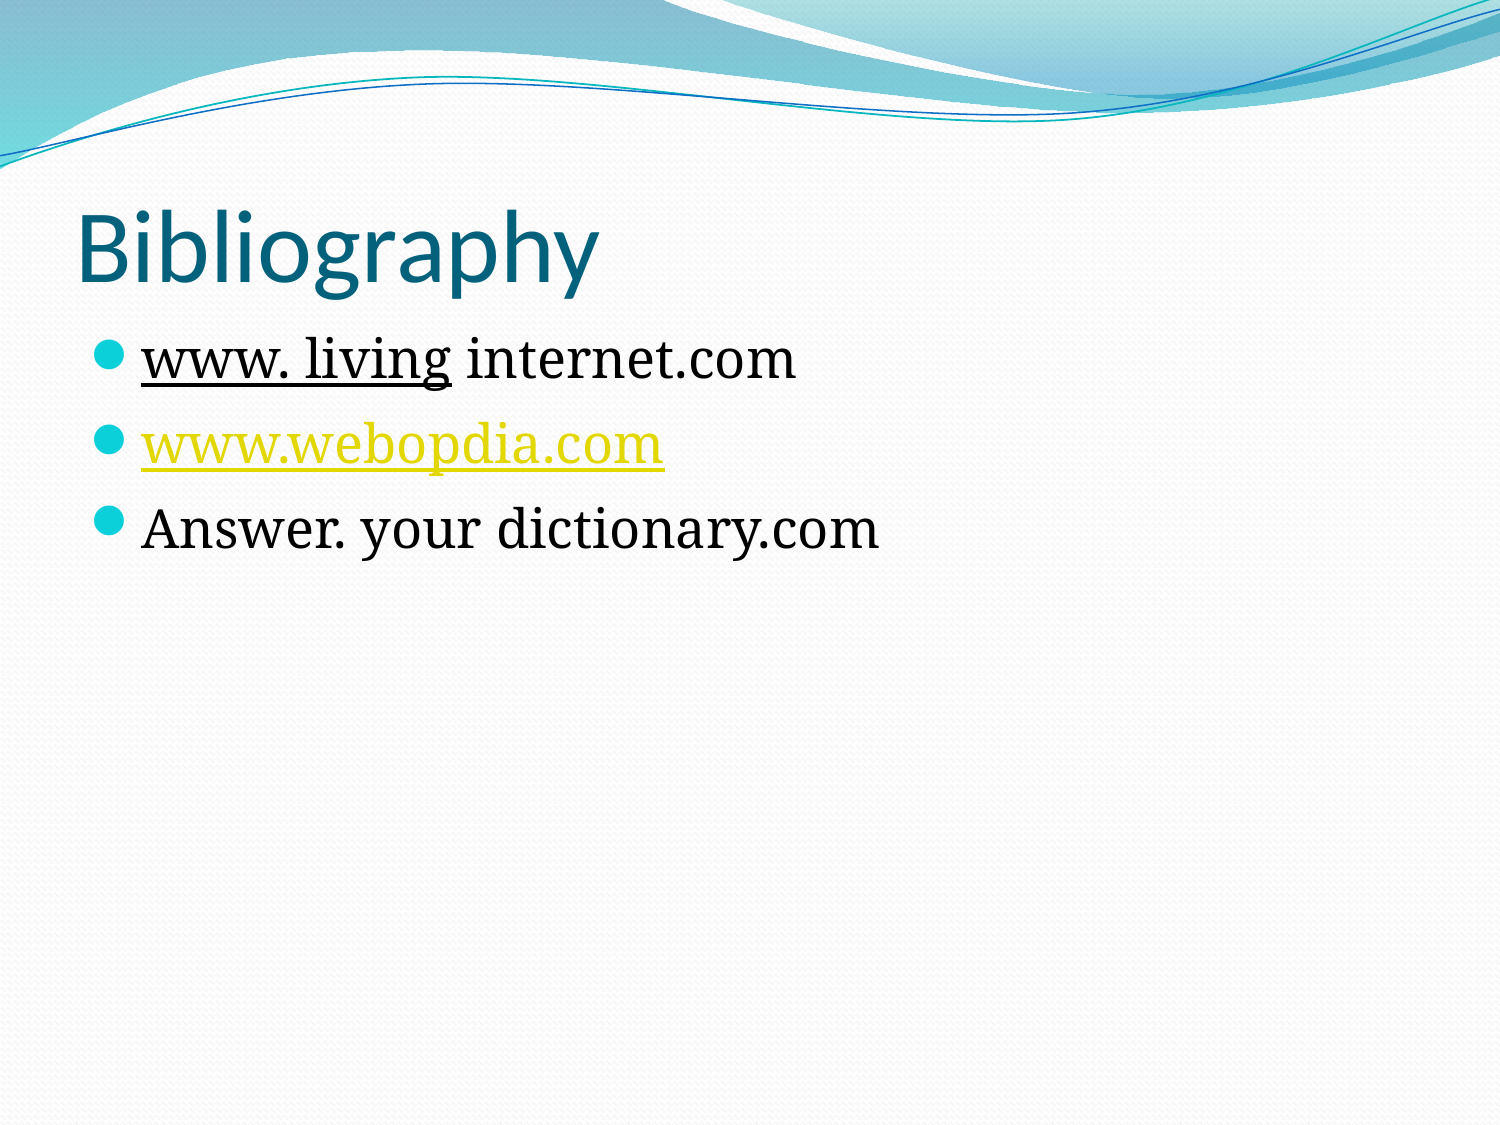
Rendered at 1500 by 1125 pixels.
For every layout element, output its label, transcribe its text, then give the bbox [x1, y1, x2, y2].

title Bibliography [75, 115, 1425, 303]
list www. living internet.com www.webopdia.com Answer. your dictionary.com [75, 317, 1425, 1038]
